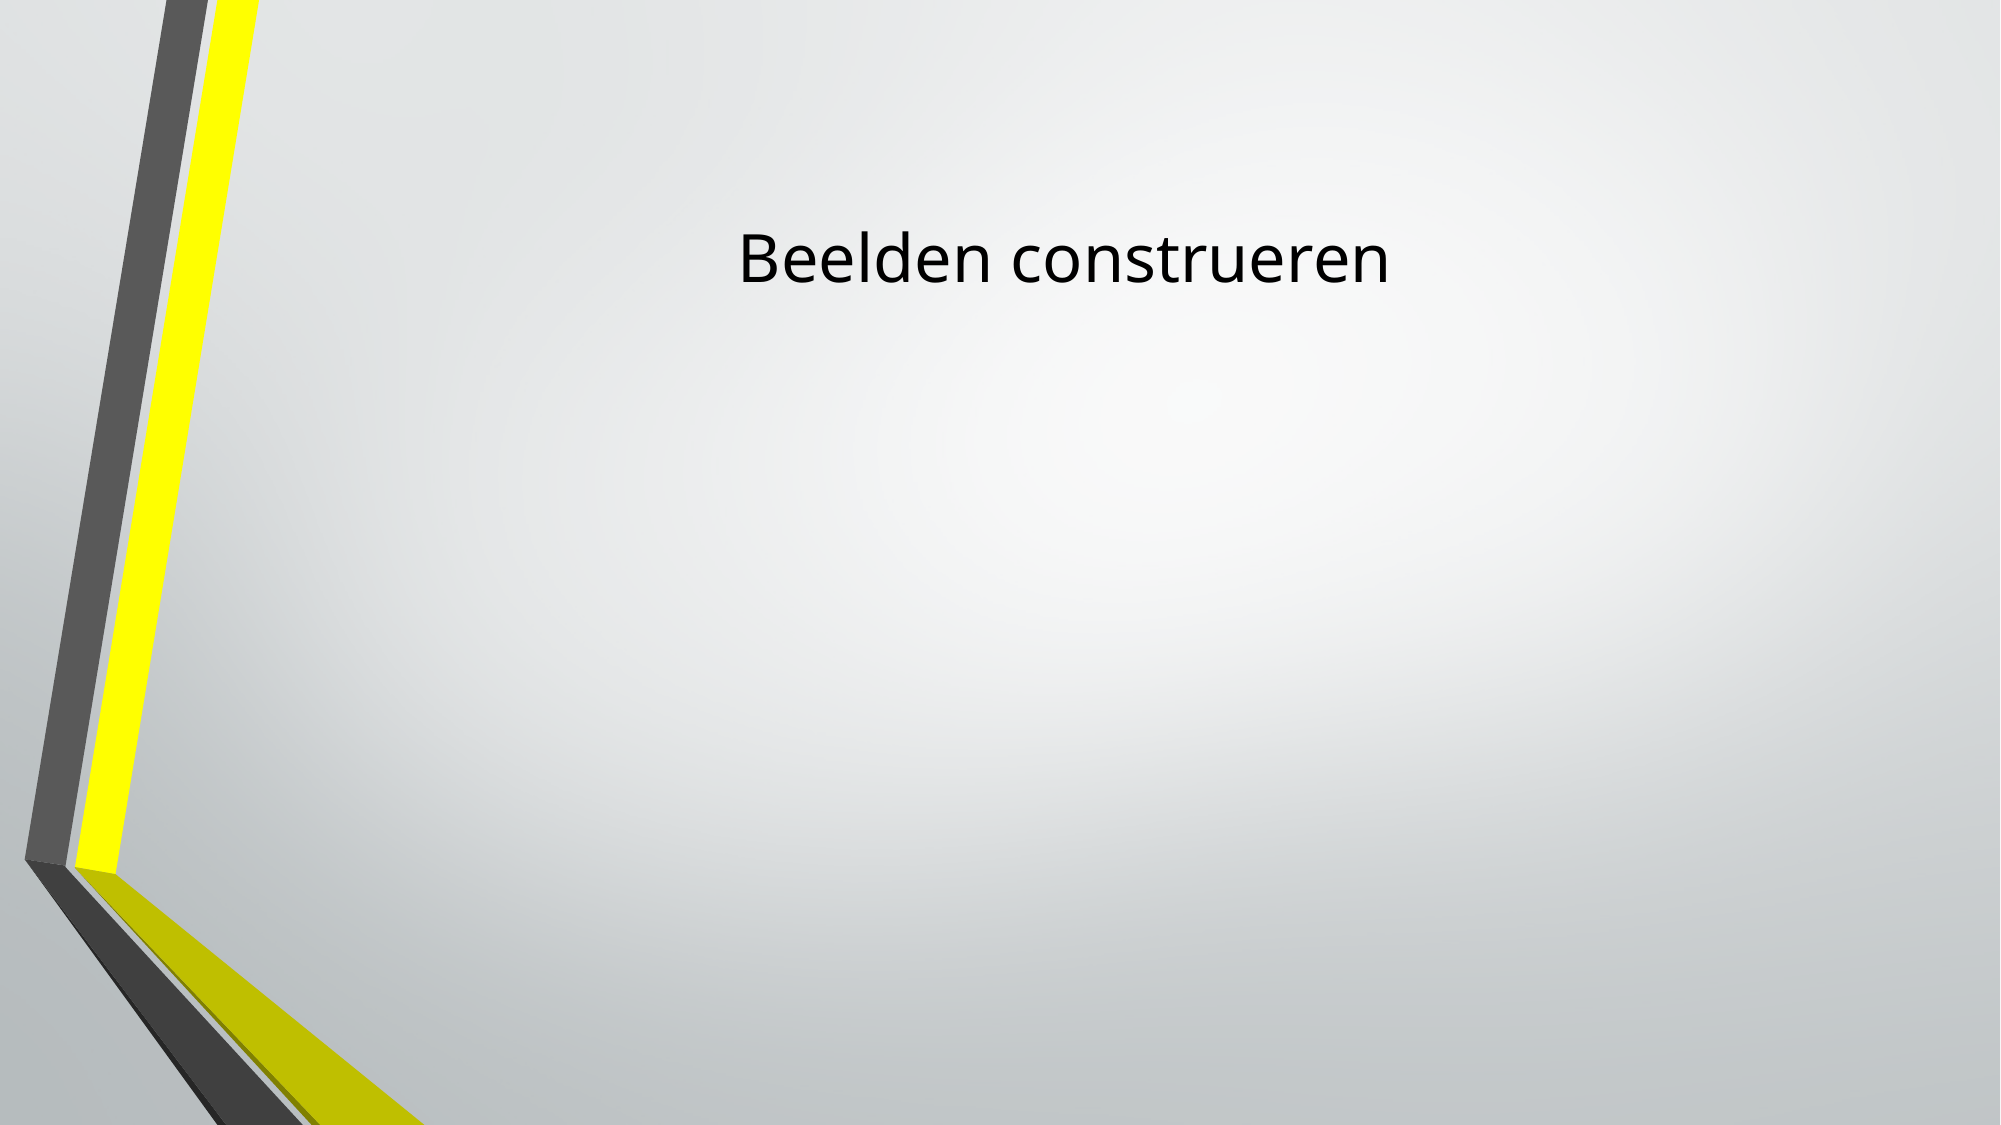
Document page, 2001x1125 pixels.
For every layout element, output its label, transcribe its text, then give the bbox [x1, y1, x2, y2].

title Beelden construeren [243, 112, 1887, 400]
